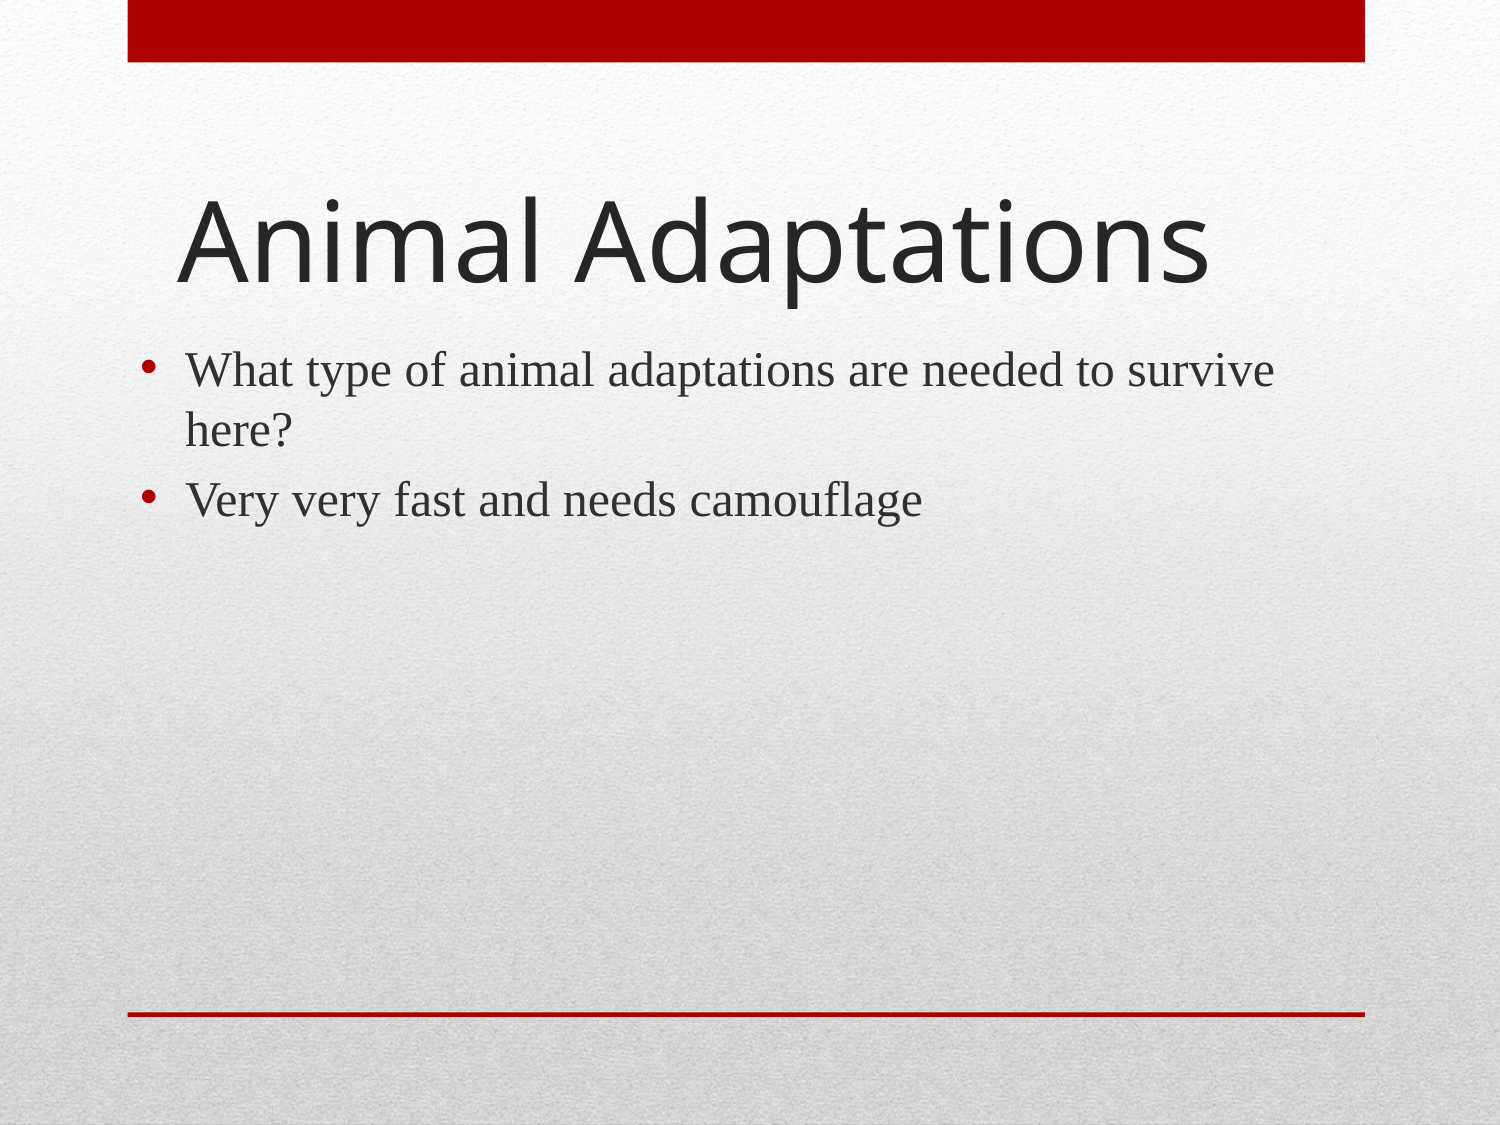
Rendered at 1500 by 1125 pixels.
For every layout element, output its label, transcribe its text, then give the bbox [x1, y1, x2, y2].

list What type of animal adaptations are needed to survive here? Very very fast and needs camouflage [125, 112, 1363, 750]
title Animal Adaptations [162, 50, 1275, 112]
